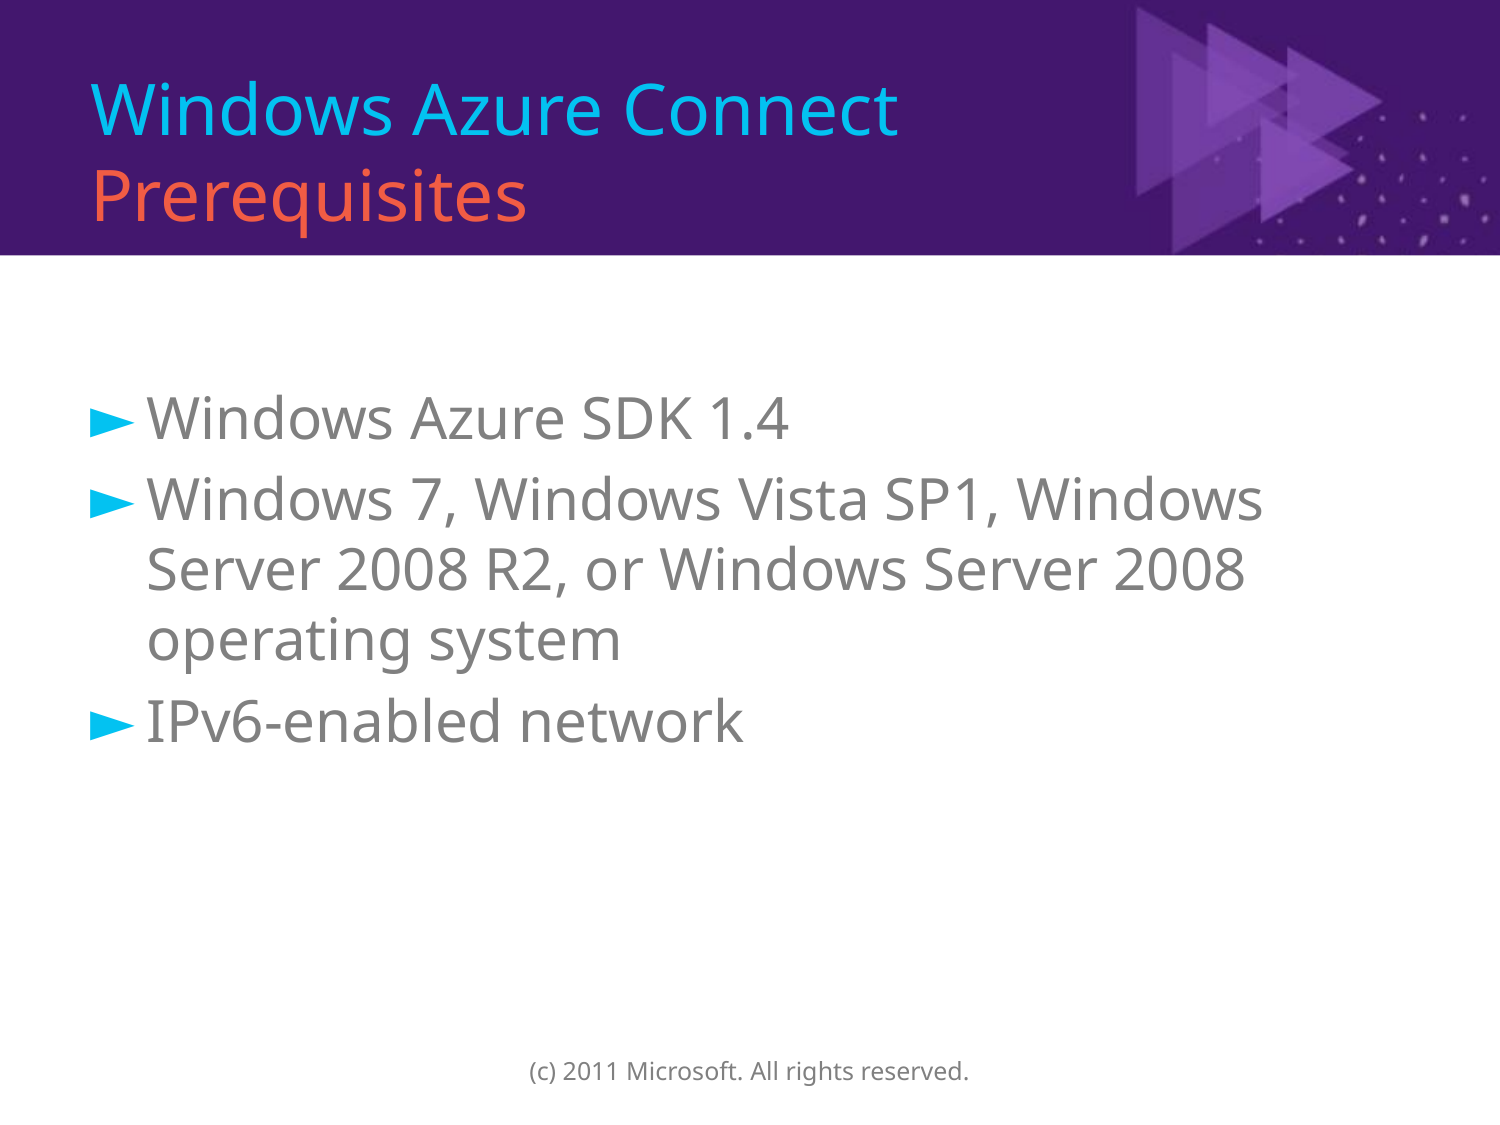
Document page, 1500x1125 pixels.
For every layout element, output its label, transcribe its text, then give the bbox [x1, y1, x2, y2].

title Windows Azure Connect Prerequisites [75, 56, 1425, 244]
picture [0, 0, 1500, 255]
footer (c) 2011 Microsoft. All rights reserved. [512, 1042, 988, 1103]
list Windows Azure SDK 1.4 Windows 7, Windows Vista SP1, Windows Server 2008 R2, or Windows Server 2008 operating system IPv6-enabled network [75, 373, 1425, 1005]
